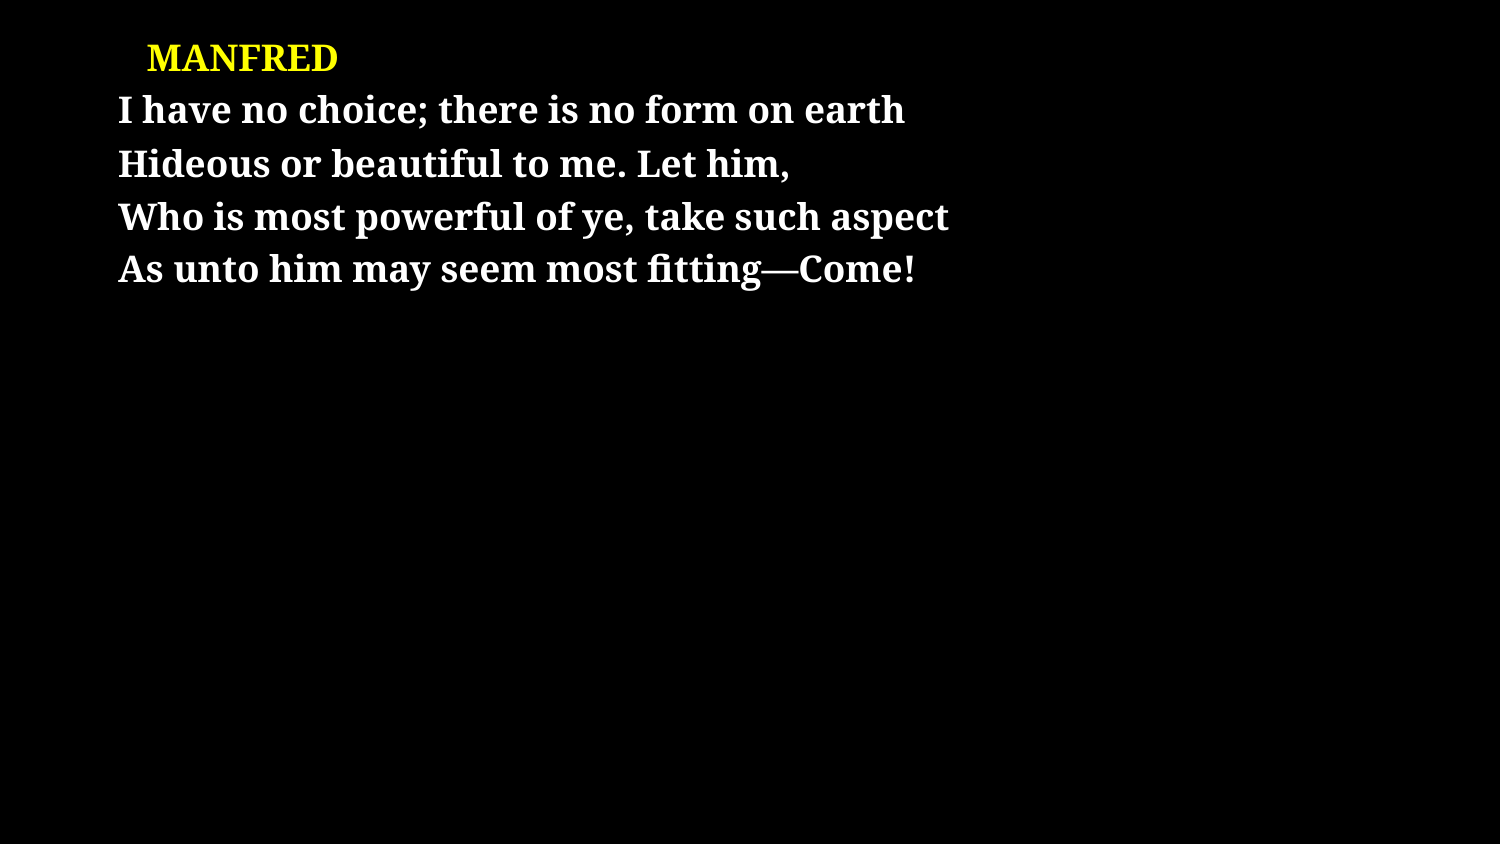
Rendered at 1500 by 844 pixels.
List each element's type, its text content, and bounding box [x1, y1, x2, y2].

title Manfred I have no choice; there is no form on earth Hideous or beautiful to me. Let him, Who is most powerful of ye, take such aspect As unto him may seem most fitting—Come! [103, 17, 1397, 299]
